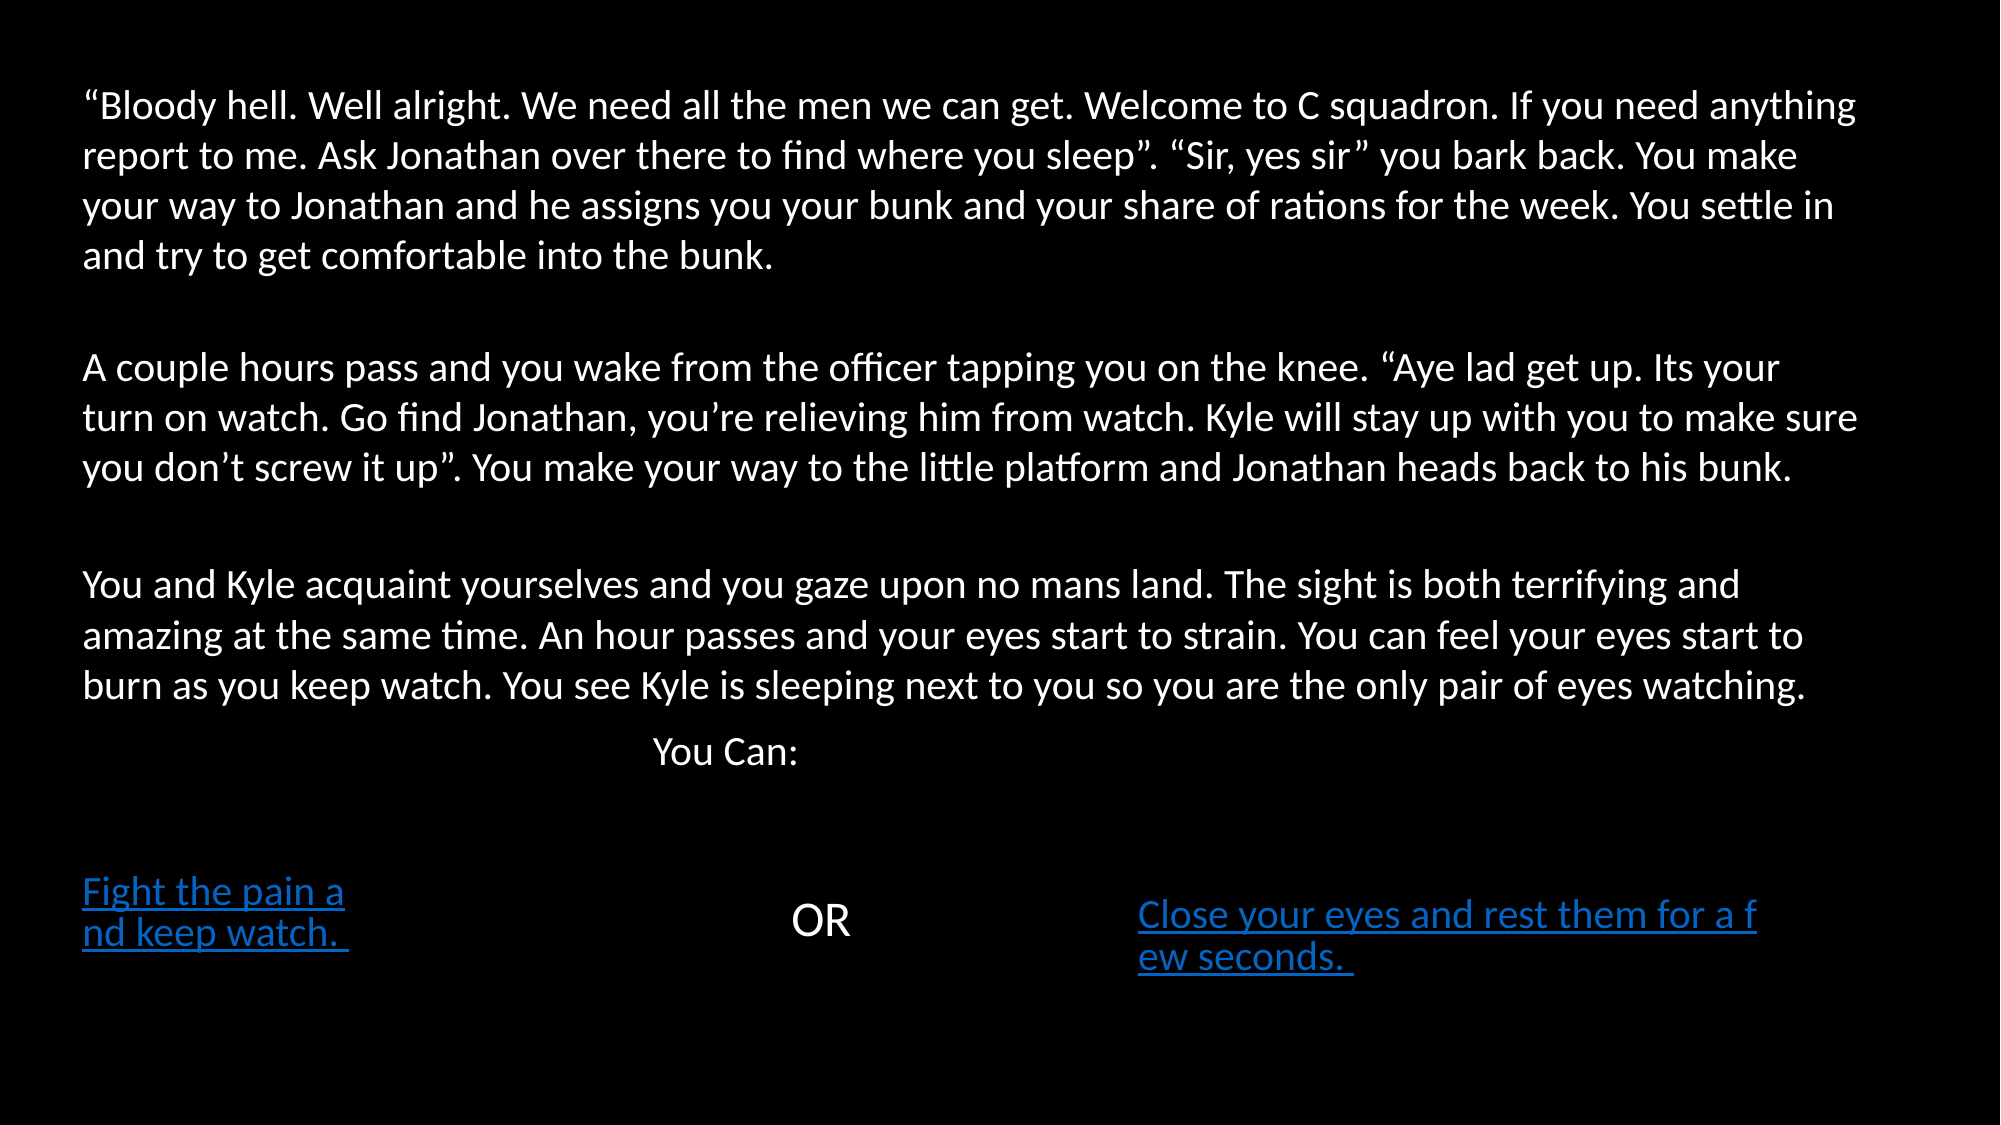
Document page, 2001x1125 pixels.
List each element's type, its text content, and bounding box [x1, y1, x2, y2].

text_box You and Kyle acquaint yourselves and you gaze upon no mans land. The sight is both terrifying and amazing at the same time. An hour passes and your eyes start to strain. You can feel your eyes start to burn as you keep watch. You see Kyle is sleeping next to you so you are the only pair of eyes watching. [67, 549, 1877, 715]
text_box OR [776, 879, 939, 955]
text_box A couple hours pass and you wake from the officer tapping you on the knee. “Aye lad get up. Its your turn on watch. Go find Jonathan, you’re relieving him from watch. Kyle will stay up with you to make sure you don’t screw it up”. You make your way to the little platform and Jonathan heads back to his bunk. [67, 332, 1877, 498]
text_box Close your eyes and rest them for a few seconds. [1123, 879, 1780, 945]
text_box You Can: [638, 716, 1003, 782]
text_box “Bloody hell. Well alright. We need all the men we can get. Welcome to C squadron. If you need anything report to me. Ask Jonathan over there to find where you sleep”. “Sir, yes sir” you bark back. You make your way to Jonathan and he assigns you your bunk and your share of rations for the week. You settle in and try to get comfortable into the bunk. [67, 70, 1877, 286]
text_box Fight the pain and keep watch. [67, 855, 380, 921]
